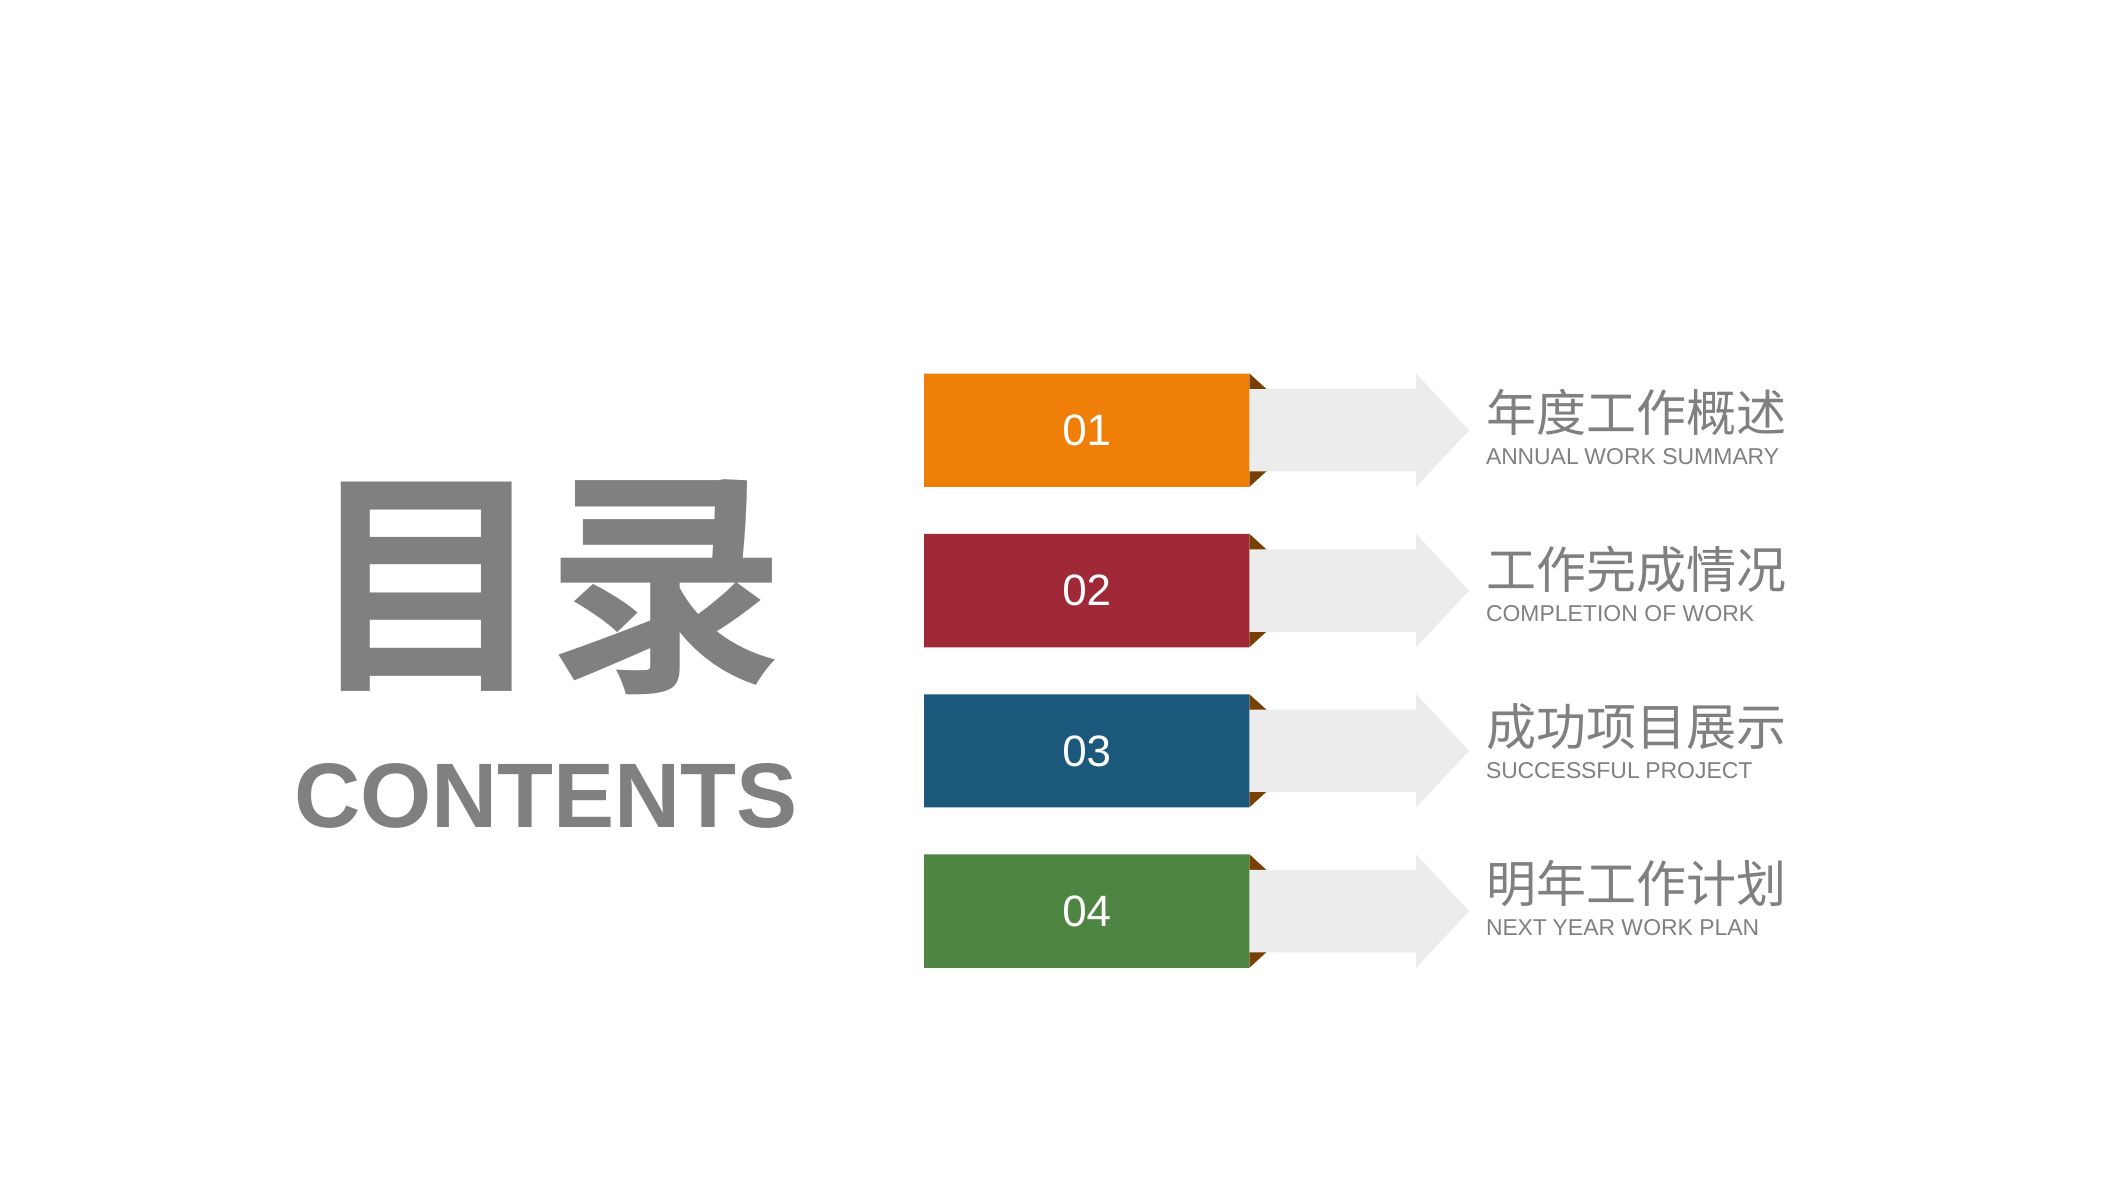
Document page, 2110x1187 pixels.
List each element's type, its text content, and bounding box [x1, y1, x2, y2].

text_box [1248, 954, 1266, 971]
text_box [1248, 473, 1267, 490]
text_box 目录 [294, 432, 799, 721]
text_box [1248, 852, 1266, 868]
text_box [1248, 531, 1267, 548]
text_box [1250, 531, 1471, 650]
text_box CONTENTS [275, 735, 818, 846]
text_box [1250, 851, 1471, 971]
text_box 03 [923, 693, 1250, 808]
text_box 02 [923, 533, 1250, 648]
text_box 01 [923, 372, 1250, 488]
text_box [1250, 691, 1471, 811]
text_box [1248, 793, 1267, 810]
text_box 04 [923, 853, 1250, 969]
text_box [1248, 633, 1267, 650]
text_box [1248, 371, 1267, 388]
text_box [1248, 691, 1267, 708]
text_box [1250, 370, 1471, 490]
